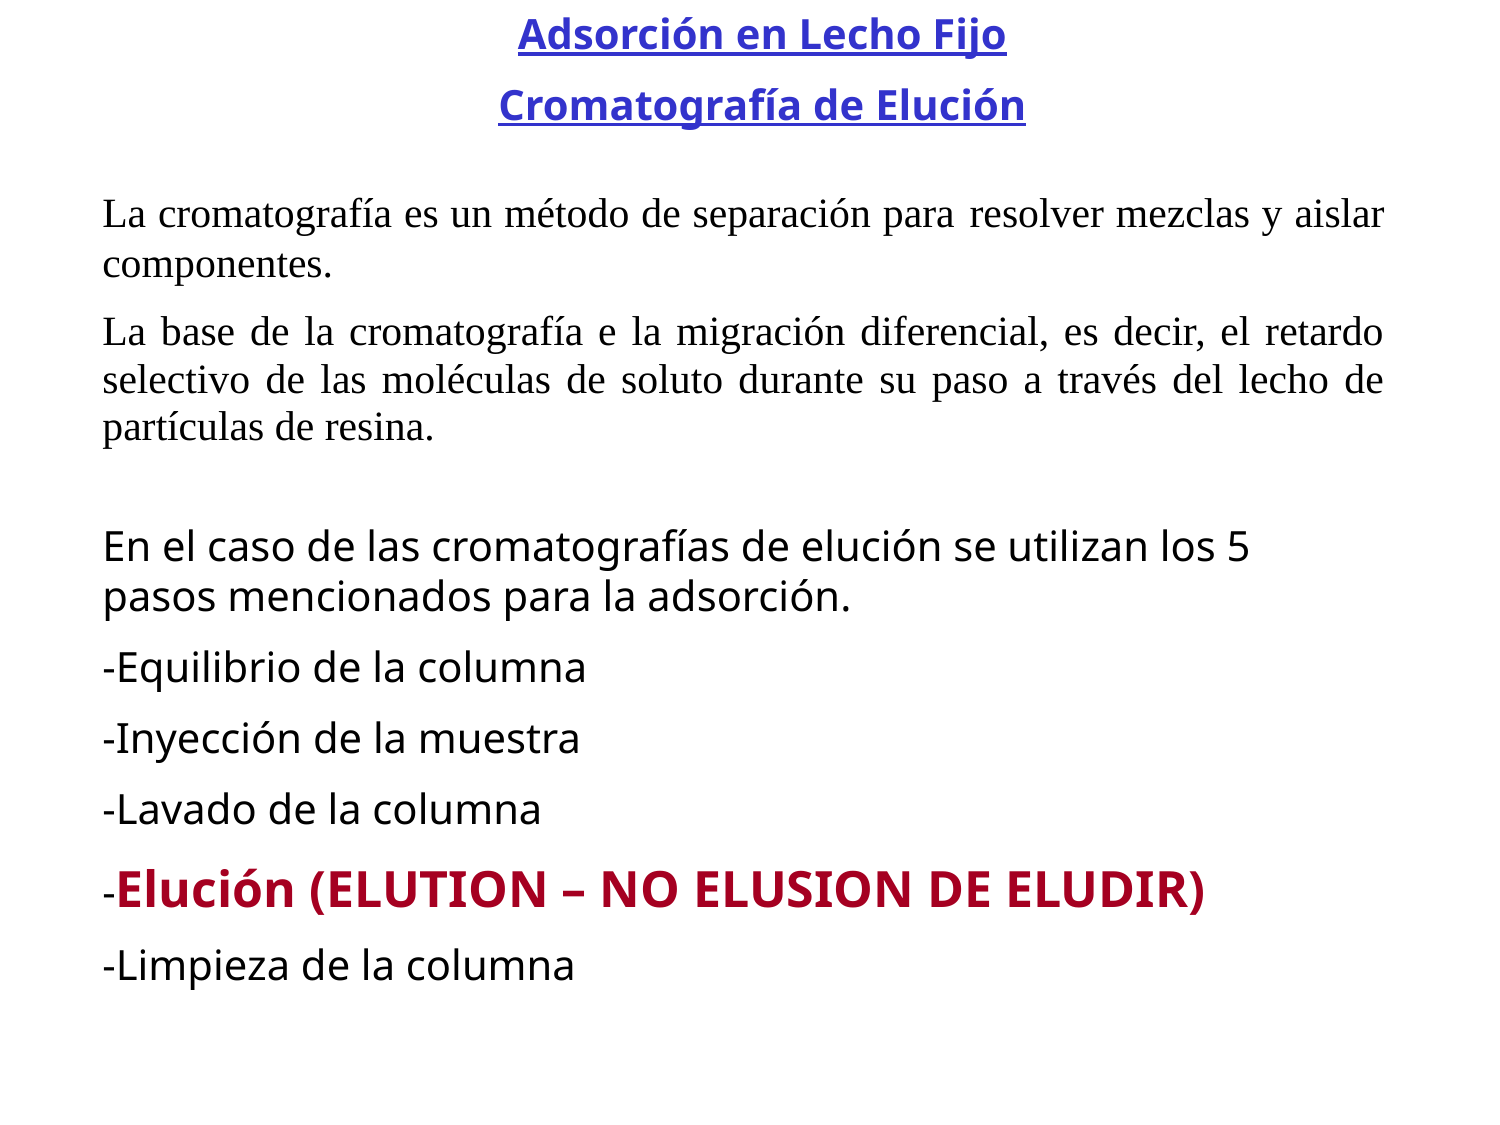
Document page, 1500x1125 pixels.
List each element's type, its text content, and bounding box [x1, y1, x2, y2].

text_box La cromatografía es un método de separación para resolver mezclas y aislar componentes. La base de la cromatografía e la migración diferencial, es decir, el retardo selectivo de las moléculas de soluto durante su paso a través del lecho de partículas de resina. [87, 174, 1400, 458]
text_box En el caso de las cromatografías de elución se utilizan los 5 pasos mencionados para la adsorción. -Equilibrio de la columna -Inyección de la muestra -Lavado de la columna -Elución (ELUTION – NO ELUSION DE ELUDIR) -Limpieza de la columna [87, 512, 1363, 996]
text_box Adsorción en Lecho Fijo Cromatografía de Elución [87, 0, 1438, 136]
